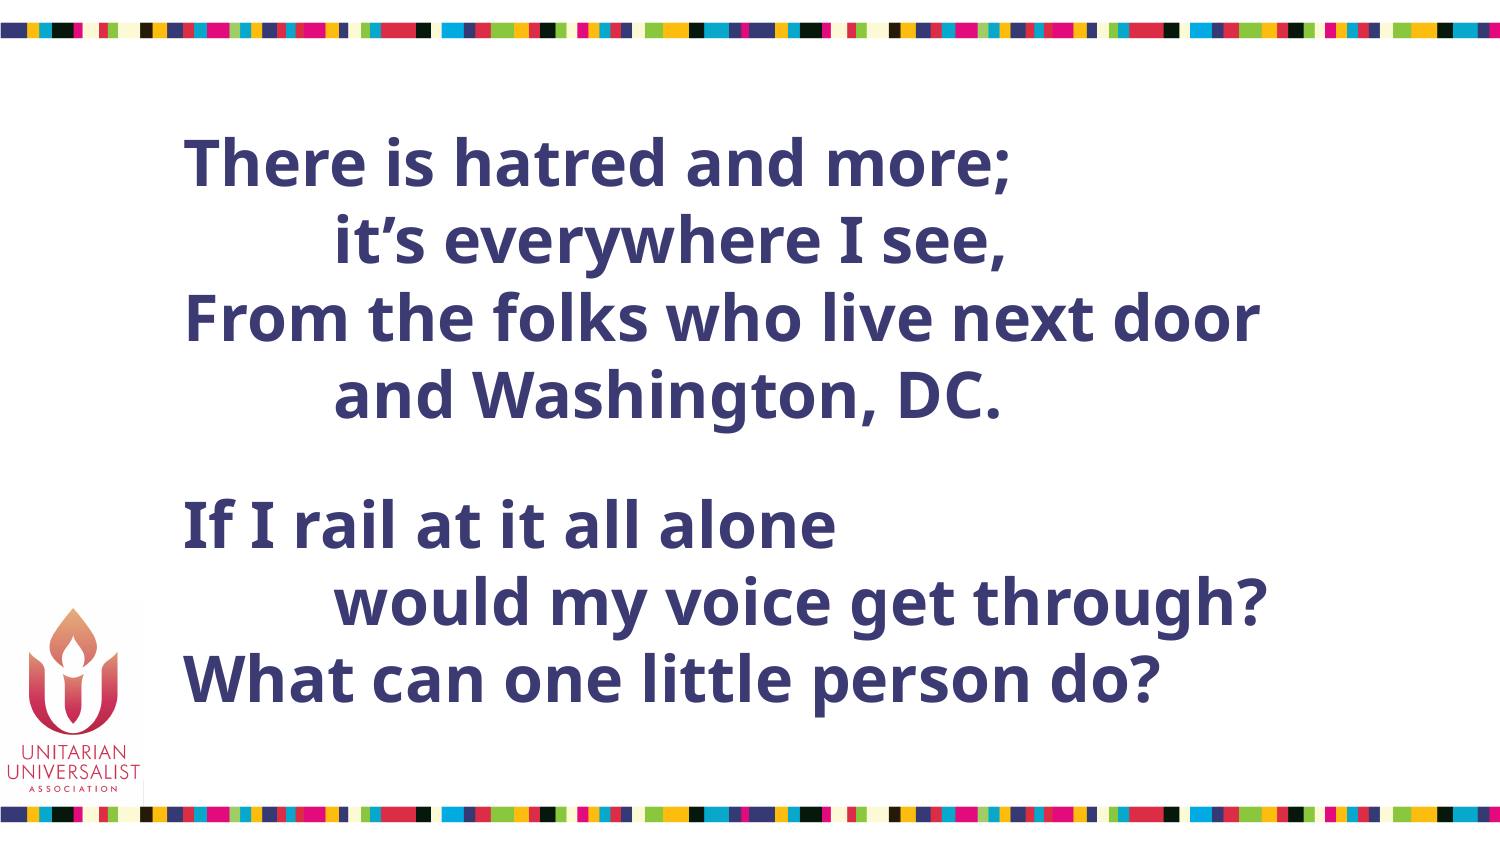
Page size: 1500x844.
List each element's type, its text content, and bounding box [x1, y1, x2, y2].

picture [0, 600, 1500, 824]
picture [0, 22, 1500, 40]
text_box There is hatred and more; it’s everywhere I see, From the folks who live next door and Washington, DC. If I rail at it all alone would my voice get through? What can one little person do? [168, 106, 1500, 731]
